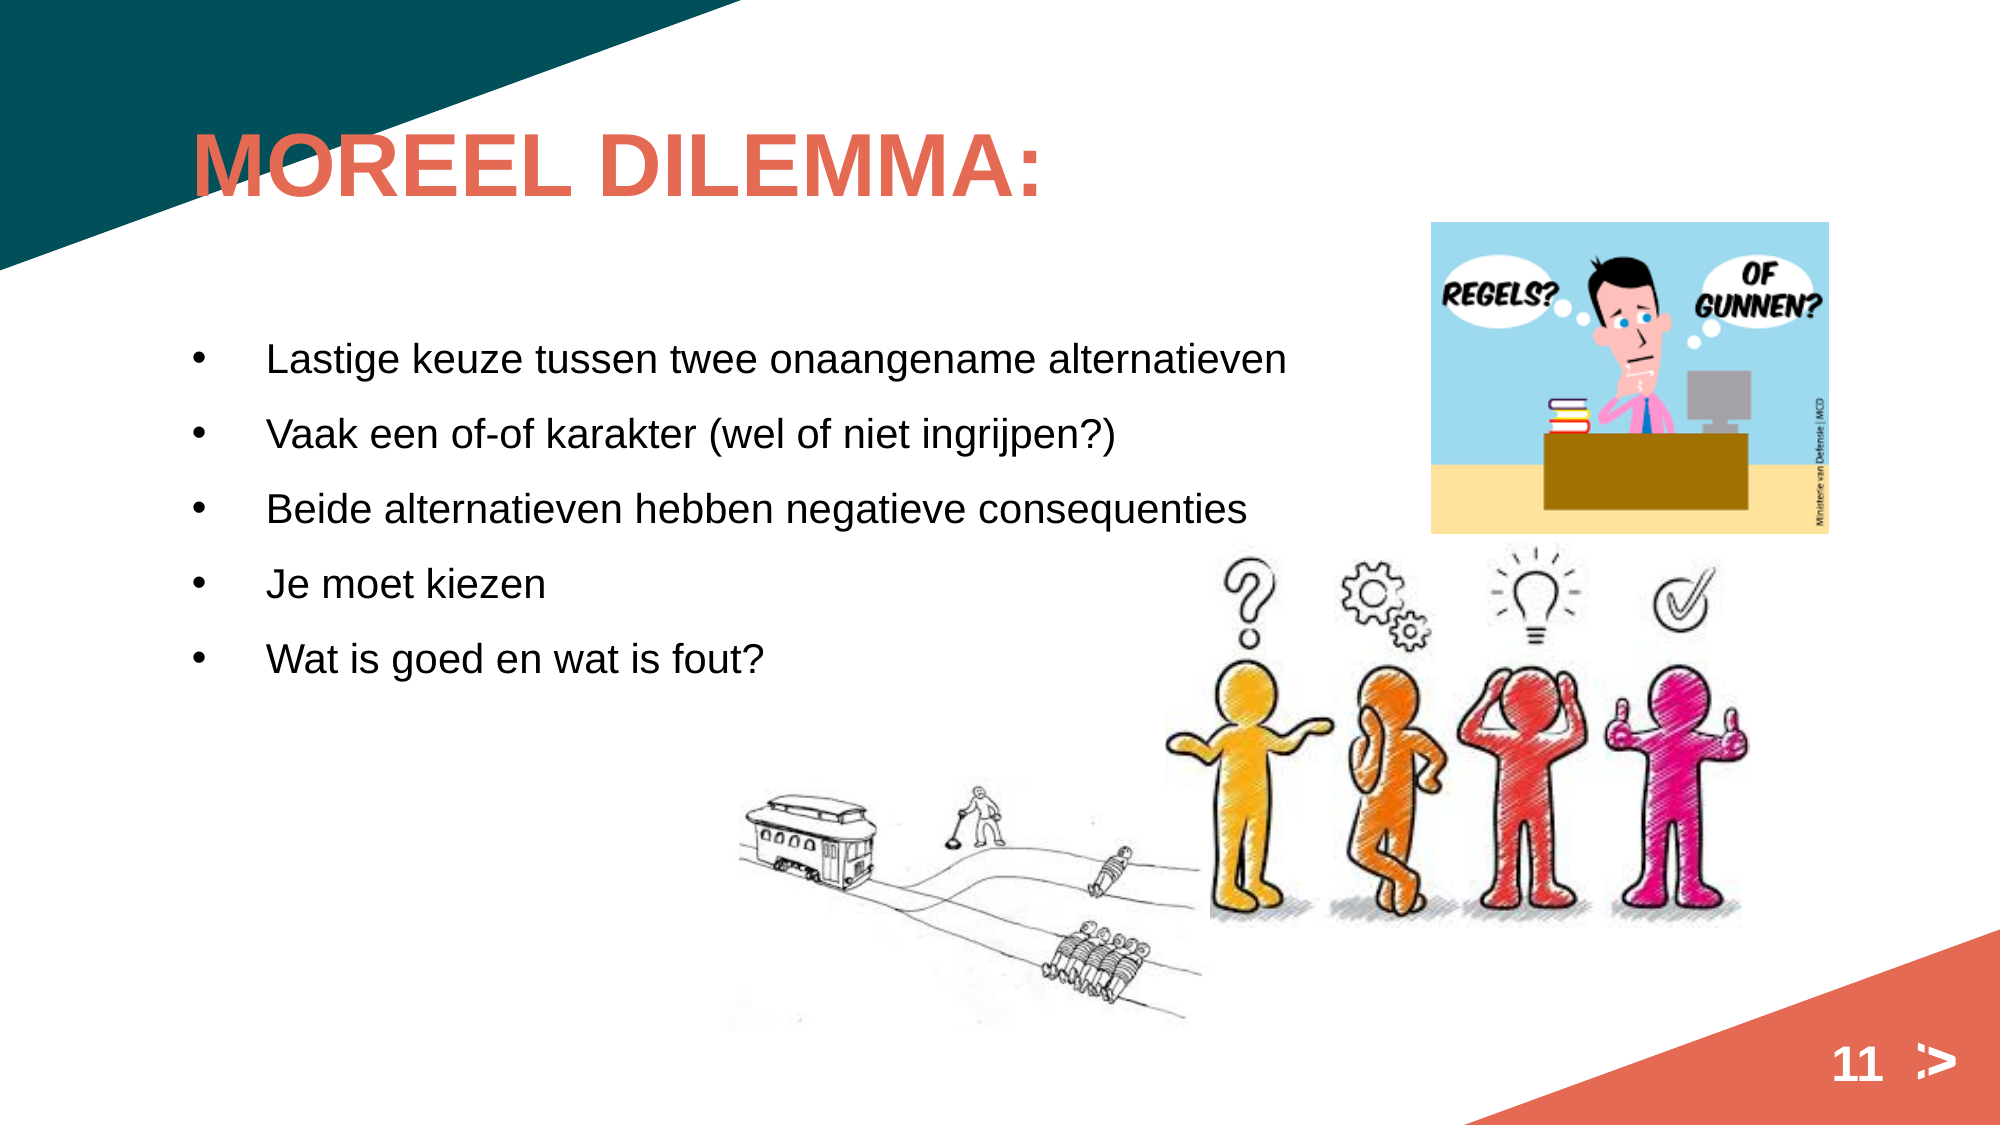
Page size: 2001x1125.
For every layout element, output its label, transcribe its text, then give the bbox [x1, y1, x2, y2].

title Moreel Dilemma: [191, 214, 1746, 304]
picture [726, 542, 1750, 1031]
slide_number 11 [1772, 1030, 1885, 1091]
picture [1431, 222, 1829, 534]
list Lastige keuze tussen twee onaangename alternatieven Vaak een of-of karakter (wel of niet ingrijpen?) Beide alternatieven hebben negatieve consequenties Je moet kiezen Wat is goed en wat is fout? [191, 307, 1746, 911]
